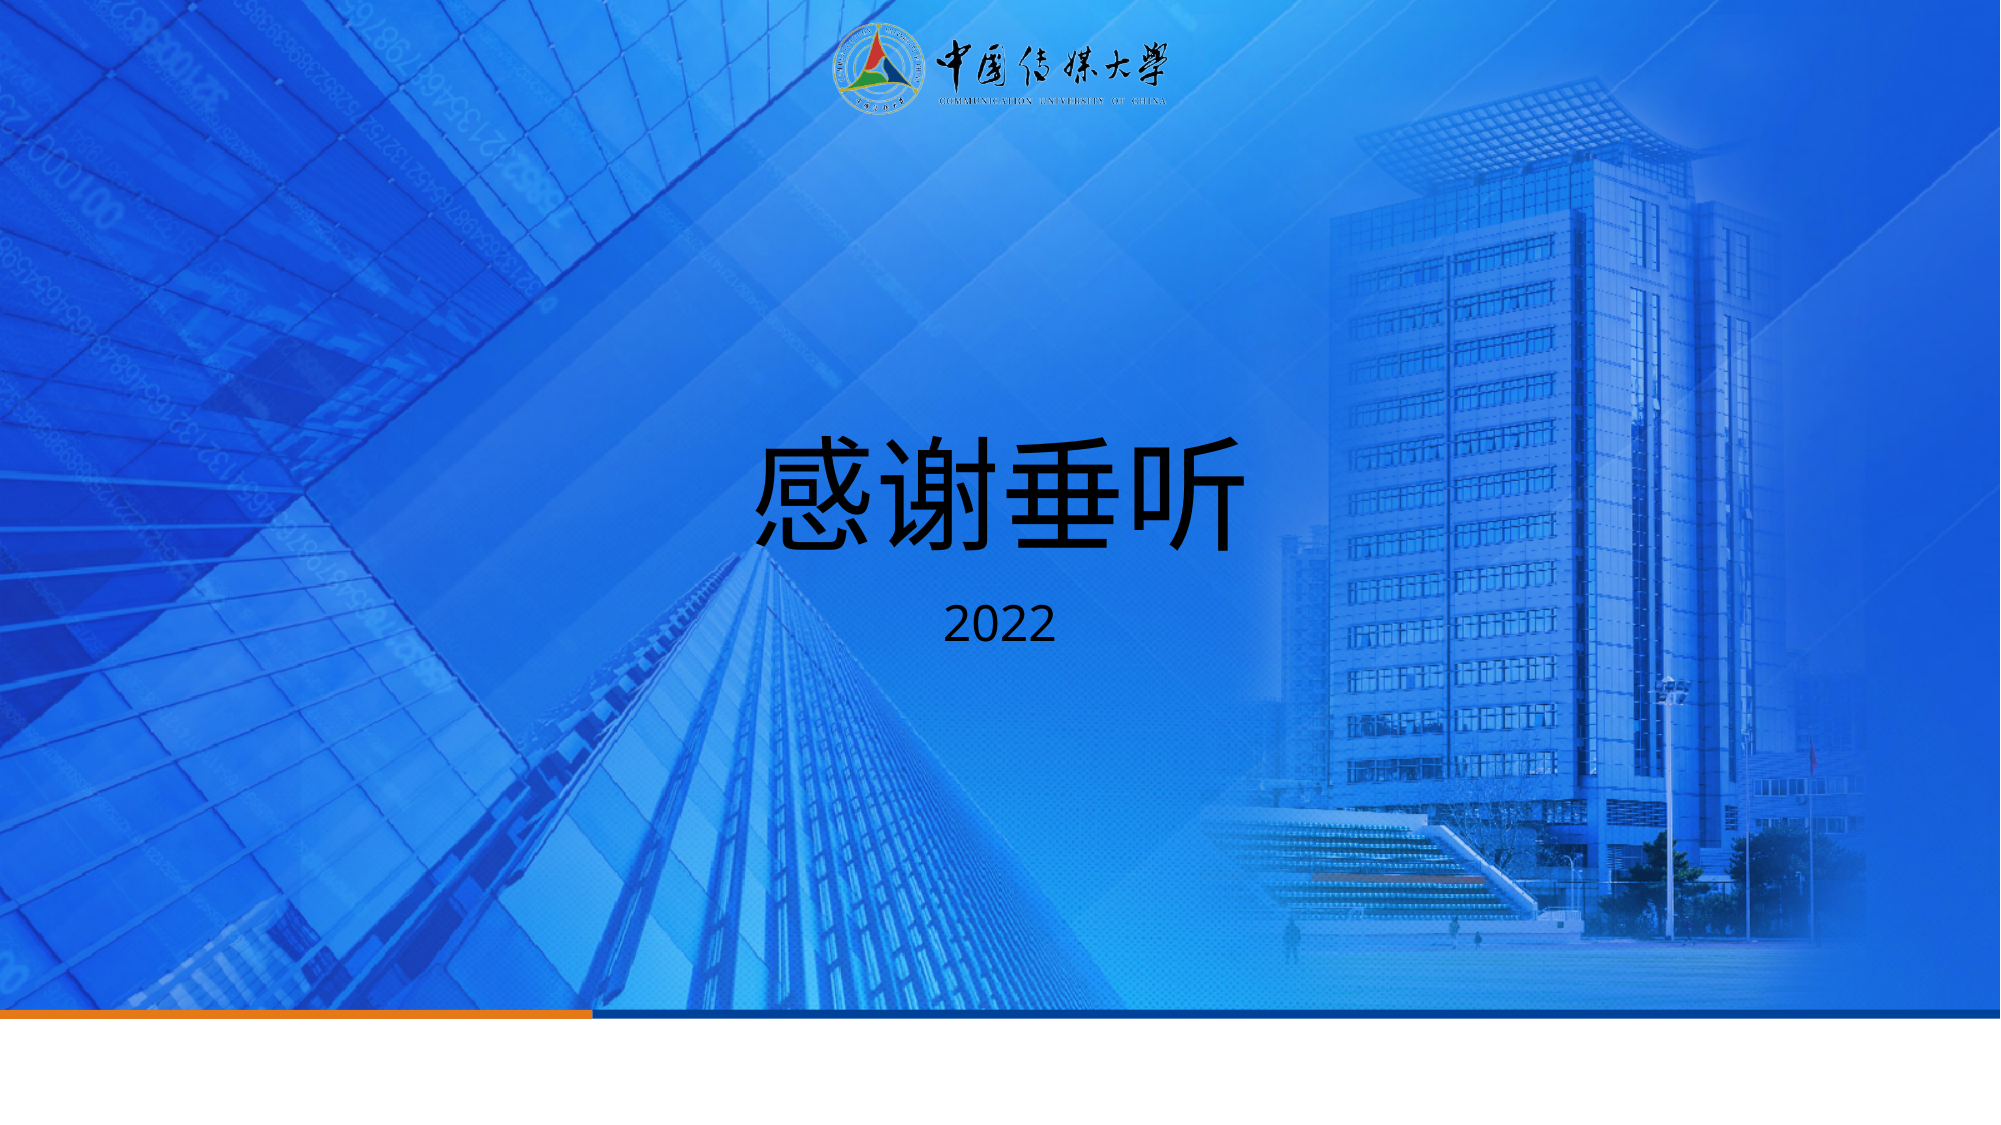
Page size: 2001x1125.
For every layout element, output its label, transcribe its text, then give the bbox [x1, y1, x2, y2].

title 感谢垂听 [249, 184, 1750, 576]
subtitle 2022 [249, 590, 1750, 863]
picture [0, 0, 2000, 1009]
